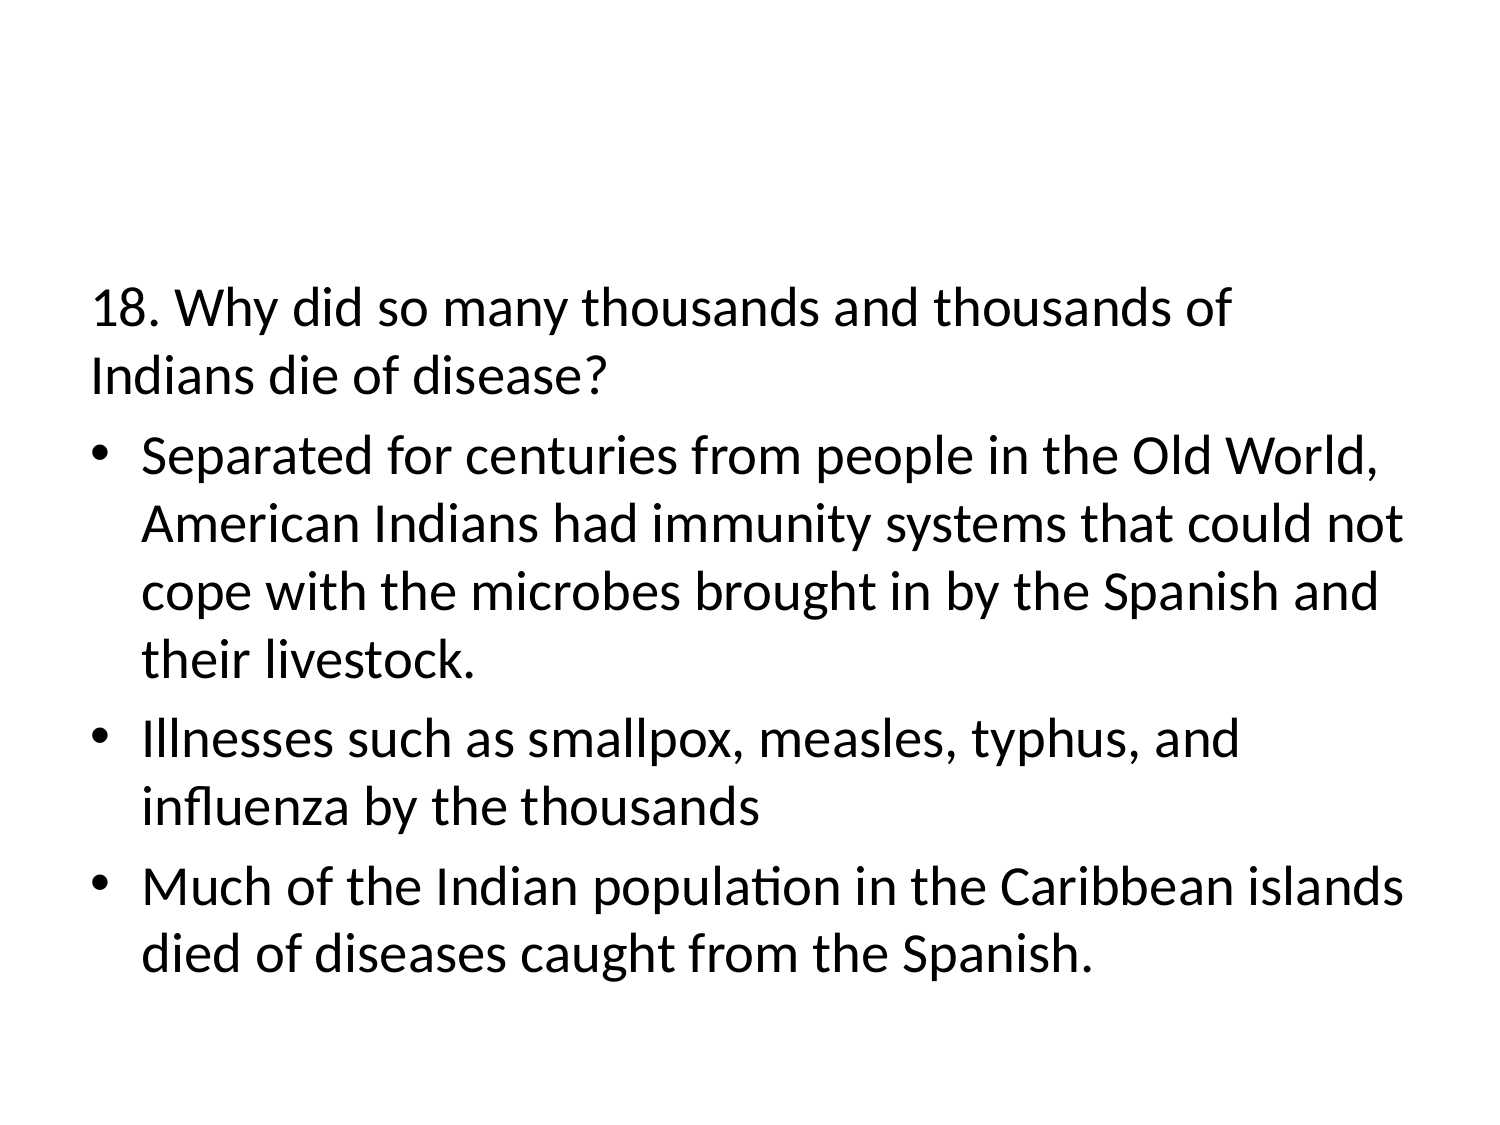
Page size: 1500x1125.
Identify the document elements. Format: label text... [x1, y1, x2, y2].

list 18. Why did so many thousands and thousands of Indians die of disease? Separated for centuries from people in the Old World, American Indians had immunity systems that could not cope with the microbes brought in by the Spanish and their livestock. Illnesses such as smallpox, measles, typhus, and influenza by the thousands Much of the Indian population in the Caribbean islands died of diseases caught from the Spanish. [75, 262, 1425, 1005]
